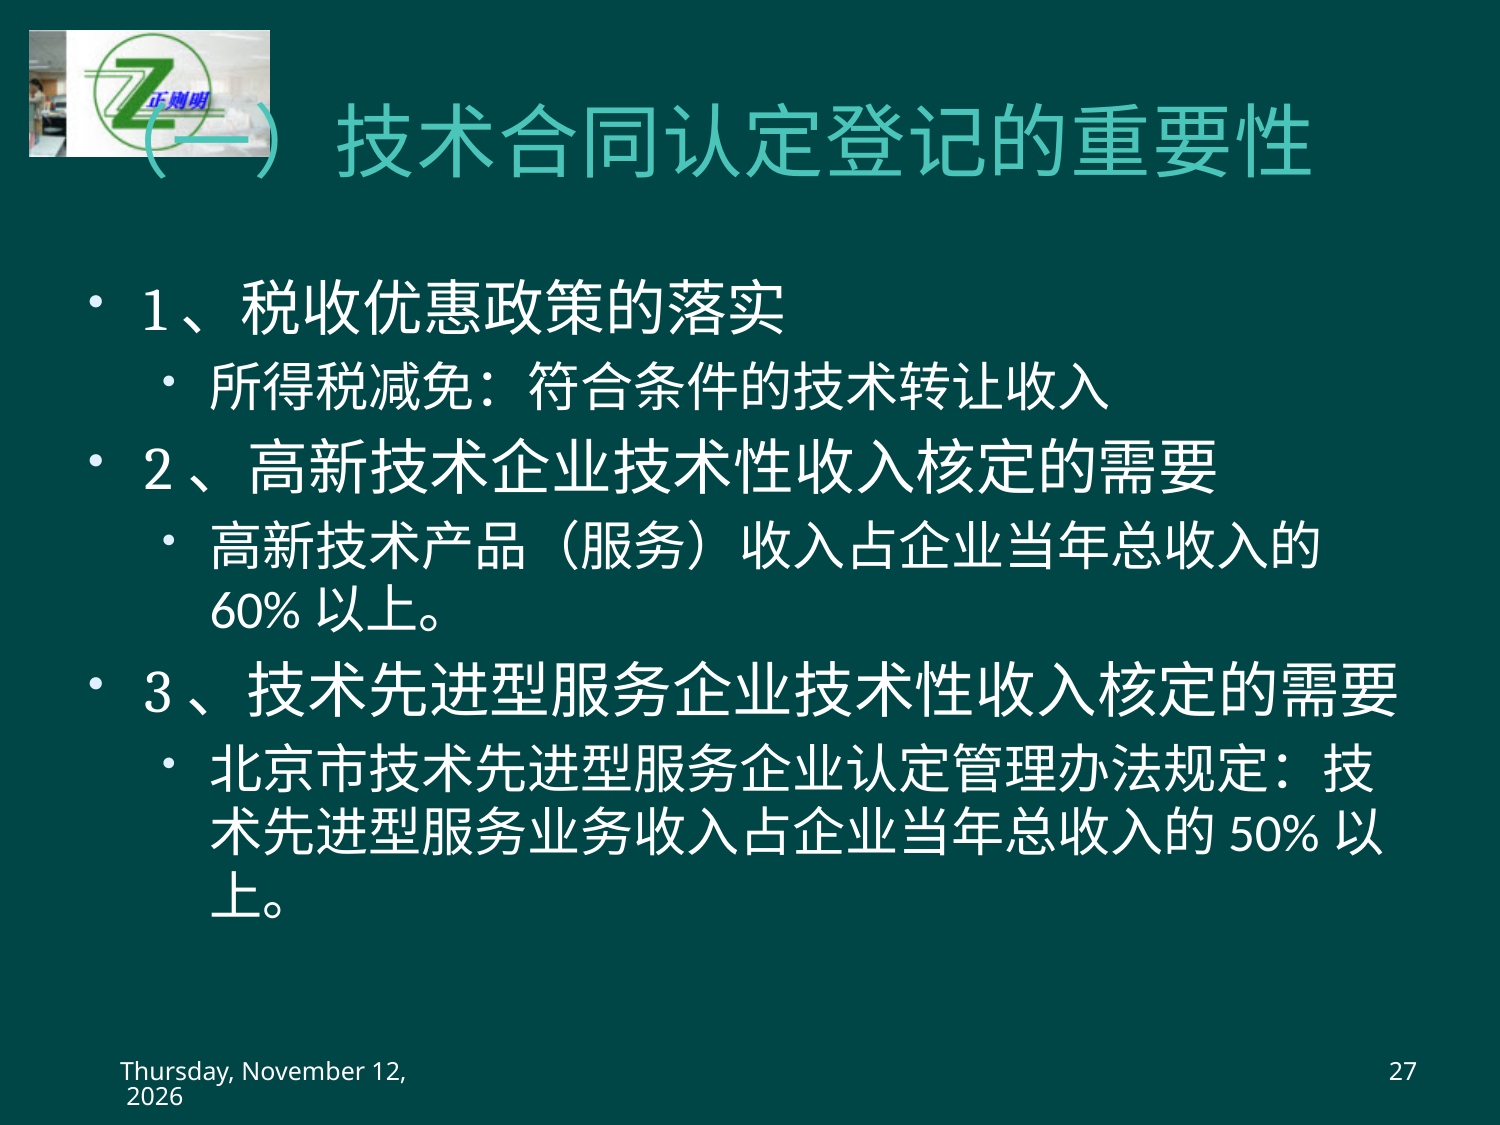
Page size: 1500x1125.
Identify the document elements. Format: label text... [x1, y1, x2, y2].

title （一）技术合同认定登记的重要性 [75, 45, 1351, 233]
picture [29, 30, 270, 157]
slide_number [75, 1042, 425, 1103]
slide_number 27 [1074, 1042, 1425, 1103]
list 1、税收优惠政策的落实 所得税减免：符合条件的技术转让收入 2、高新技术企业技术性收入核定的需要 高新技术产品（服务）收入占企业当年总收入的60%以上。 3、技术先进型服务企业技术性收入核定的需要 北京市技术先进型服务企业认定管理办法规定：技术先进型服务业务收入占企业当年总收入的50%以上。 [75, 262, 1425, 1005]
